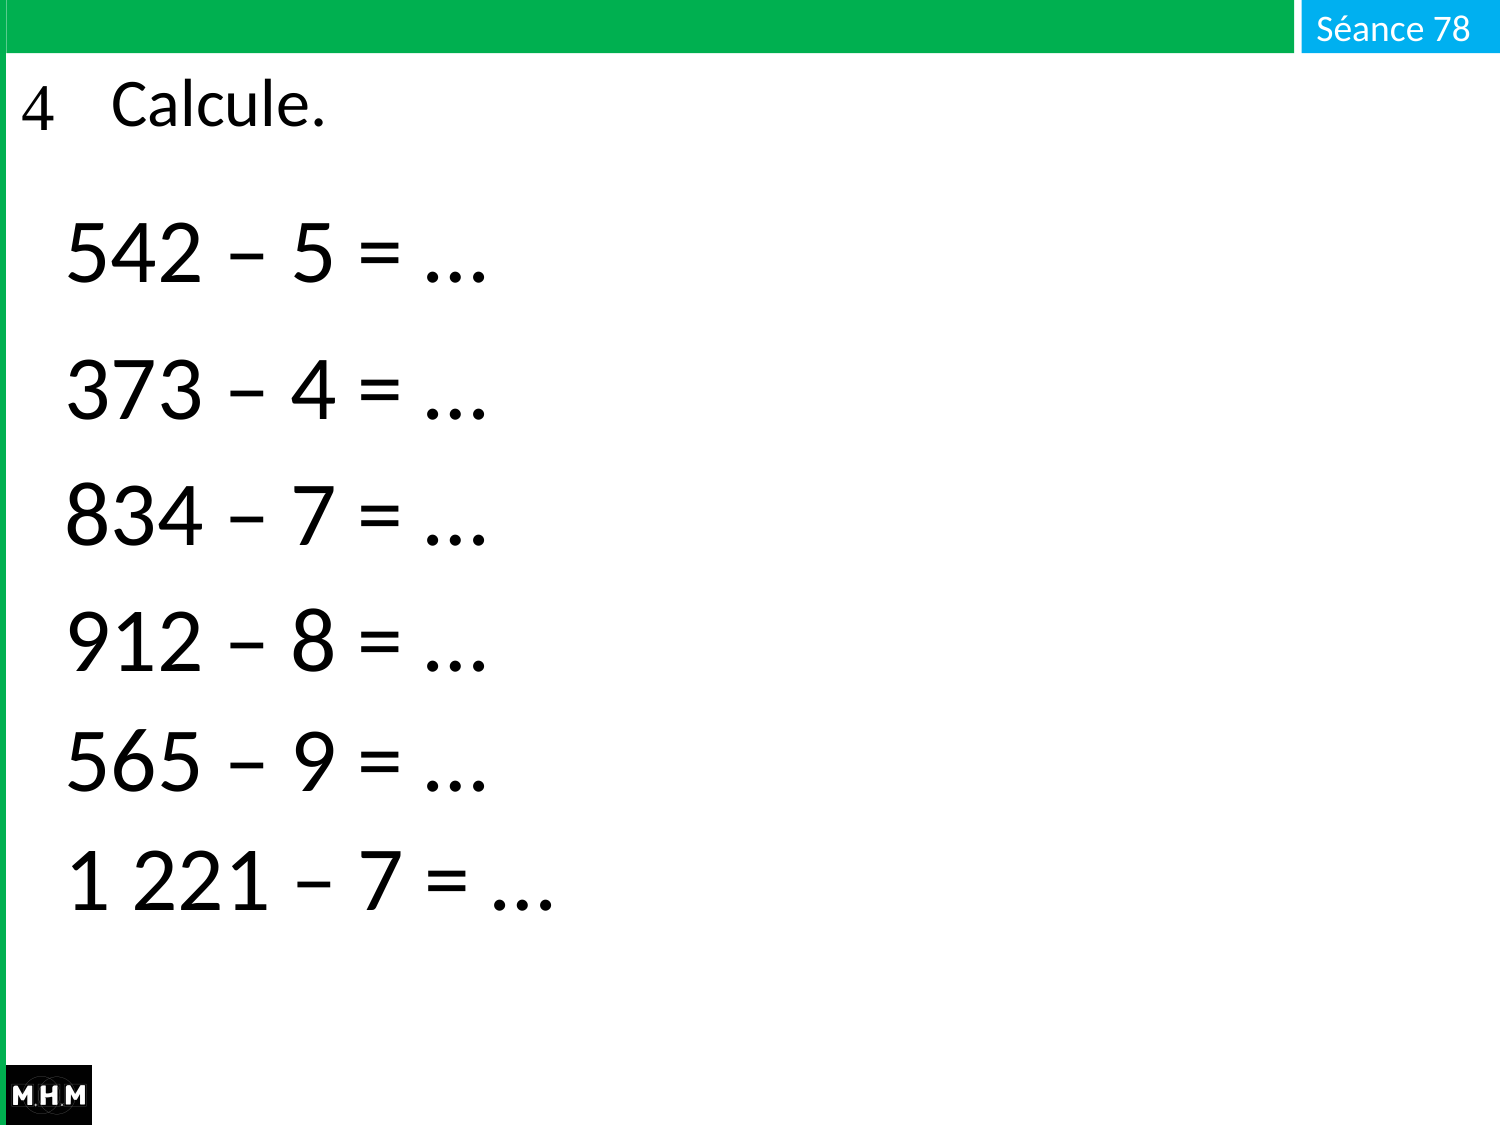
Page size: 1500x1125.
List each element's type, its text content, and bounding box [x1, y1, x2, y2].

text_box 373 – 4 = … [49, 320, 1294, 445]
text_box 542 – 5 = … [49, 183, 943, 308]
title Calcule. [96, 60, 1391, 150]
text_box 912 – 8 = … [49, 572, 916, 692]
text_box 565 – 9 = … [49, 692, 916, 811]
picture [6, 1065, 92, 1125]
text_box 834 – 7 = … [49, 446, 1088, 571]
text_box 1 221 – 7 = … [49, 811, 916, 937]
